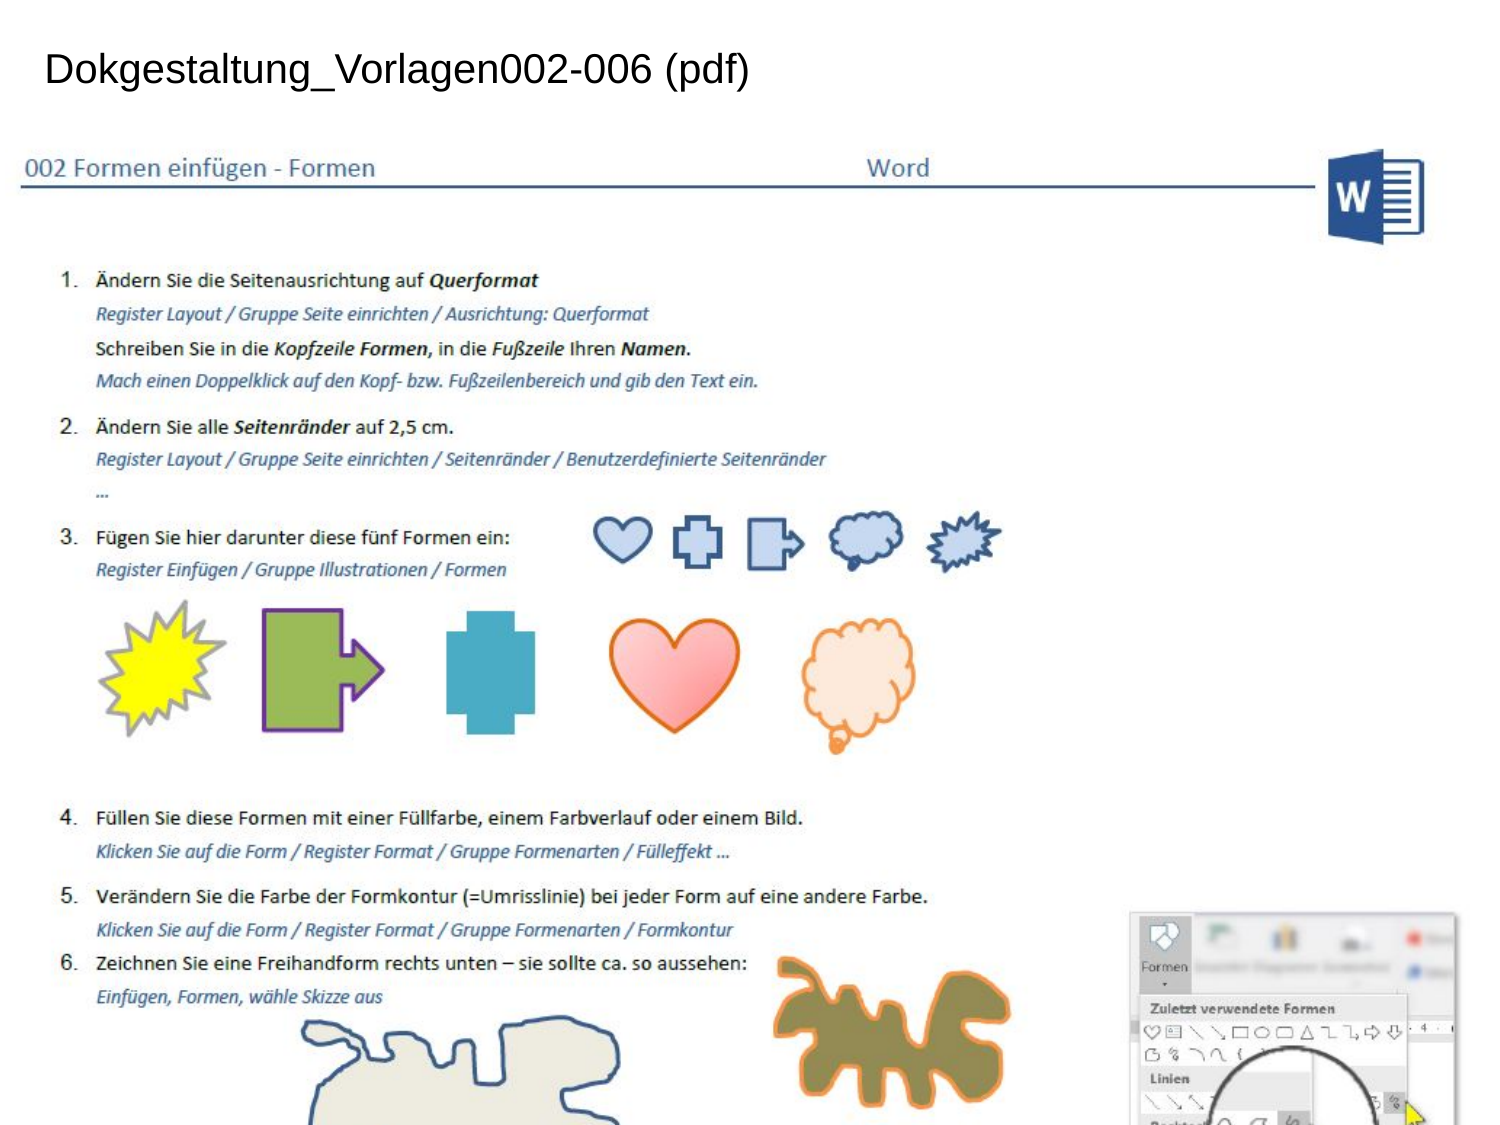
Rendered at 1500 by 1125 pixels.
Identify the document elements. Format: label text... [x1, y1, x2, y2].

picture [5, 126, 1497, 1125]
list Dokgestaltung_Vorlagen002-006 (pdf) [29, 34, 1307, 126]
